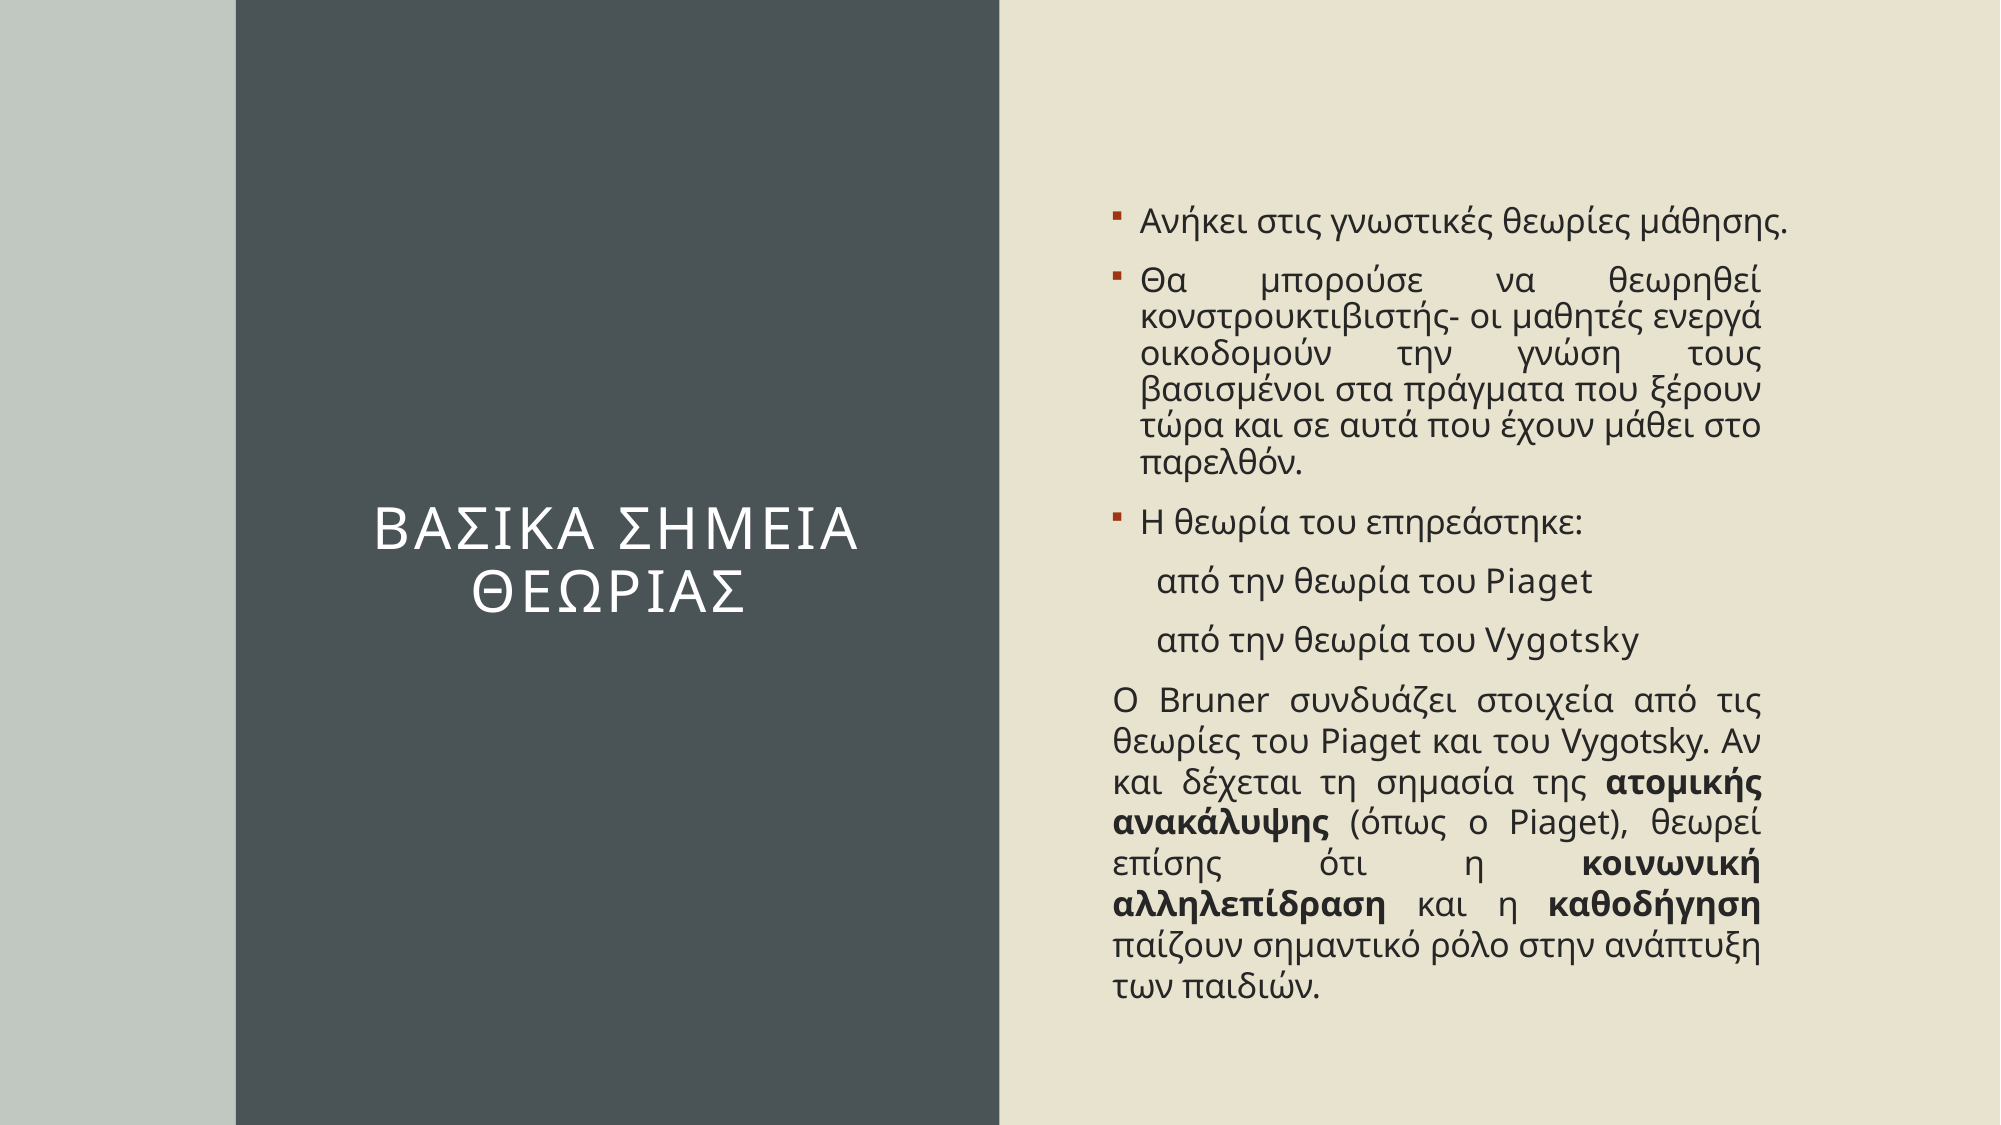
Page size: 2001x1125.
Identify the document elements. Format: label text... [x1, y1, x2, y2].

text_box [235, 0, 1000, 1125]
text_box [0, 0, 235, 1125]
title Βασικα σημεια θεωριασ [317, 171, 918, 954]
list Ανήκει στις γνωστικές θεωρίες μάθησης. Θα μπορούσε να θεωρηθεί κονστρουκτιβιστής- οι μαθητές ενεργά οικοδομούν την γνώση τους βασισμένοι στα πράγματα που ξέρουν τώρα και σε αυτά που έχουν μάθει στο παρελθόν. Η θεωρία του επηρεάστηκε: από την θεωρία του Piaget από την θεωρία του Vygotsky Ο Bruner συνδυάζει στοιχεία από τις θεωρίες του Piaget και του Vygotsky. Αν και δέχεται τη σημασία της ατομικής ανακάλυψης (όπως ο Piaget), θεωρεί επίσης ότι η κοινωνική αλληλεπίδραση και η καθοδήγηση παίζουν σημαντικό ρόλο στην ανάπτυξη των παιδιών. [1095, 130, 1861, 1016]
